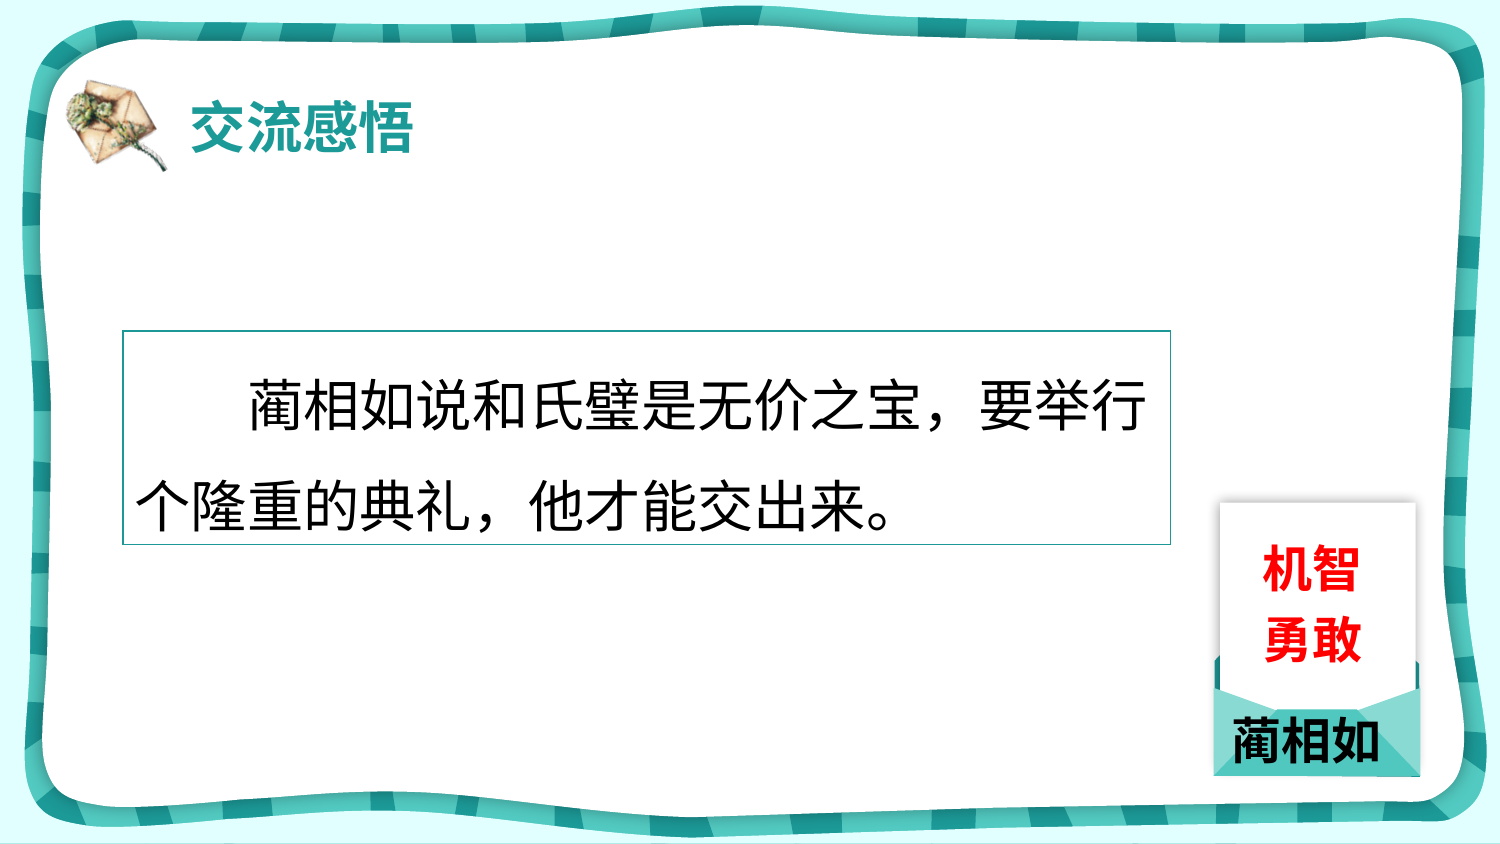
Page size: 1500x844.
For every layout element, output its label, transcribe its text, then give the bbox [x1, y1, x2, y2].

text_box 交流感悟 [167, 86, 443, 166]
text_box 蔺相如说和氏璧是无价之宝，要举行个隆重的典礼，他才能交出来。 [123, 331, 1171, 545]
picture [16, 25, 172, 214]
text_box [1202, 502, 1431, 831]
